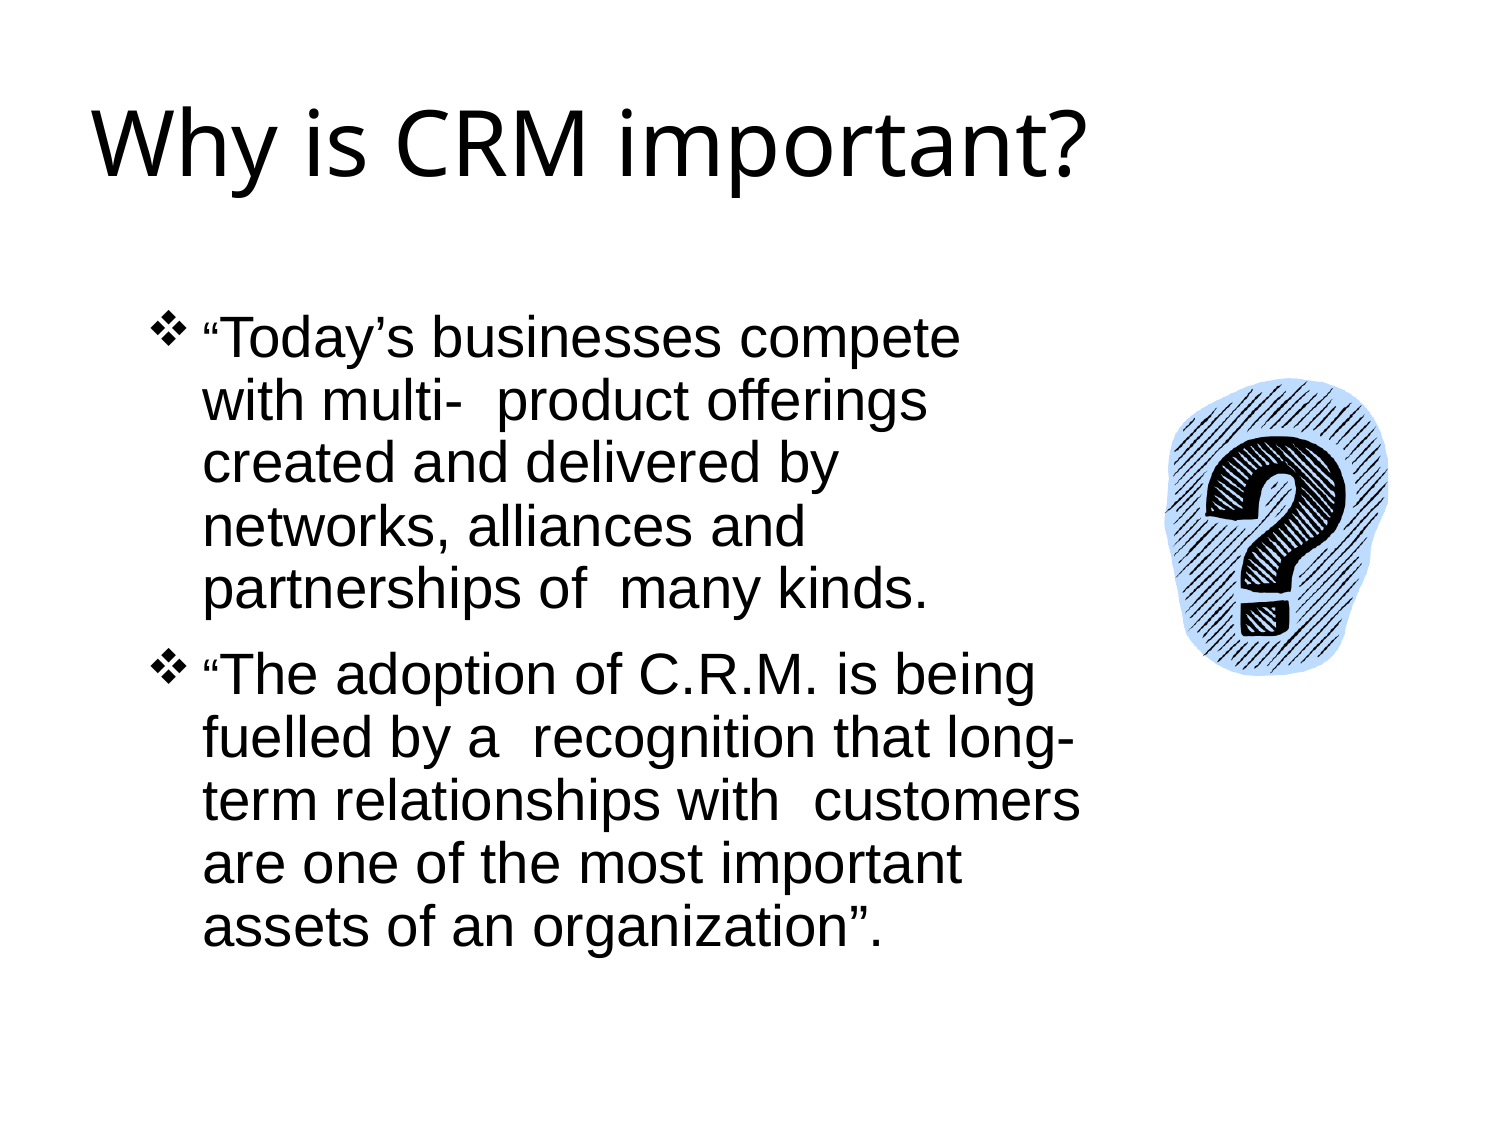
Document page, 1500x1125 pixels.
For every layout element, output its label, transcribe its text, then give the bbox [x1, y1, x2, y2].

title Why is CRM important? [87, 43, 1237, 234]
text_box [1164, 378, 1389, 676]
text_box “The adoption of C.R.M. is being fuelled by a recognition that long-term relationships with customers are one of the most important assets of an organization”. [144, 636, 1138, 959]
text_box “Today’s businesses compete with multi- product offerings created and delivered by networks, alliances and partnerships of many kinds. [144, 298, 1082, 622]
